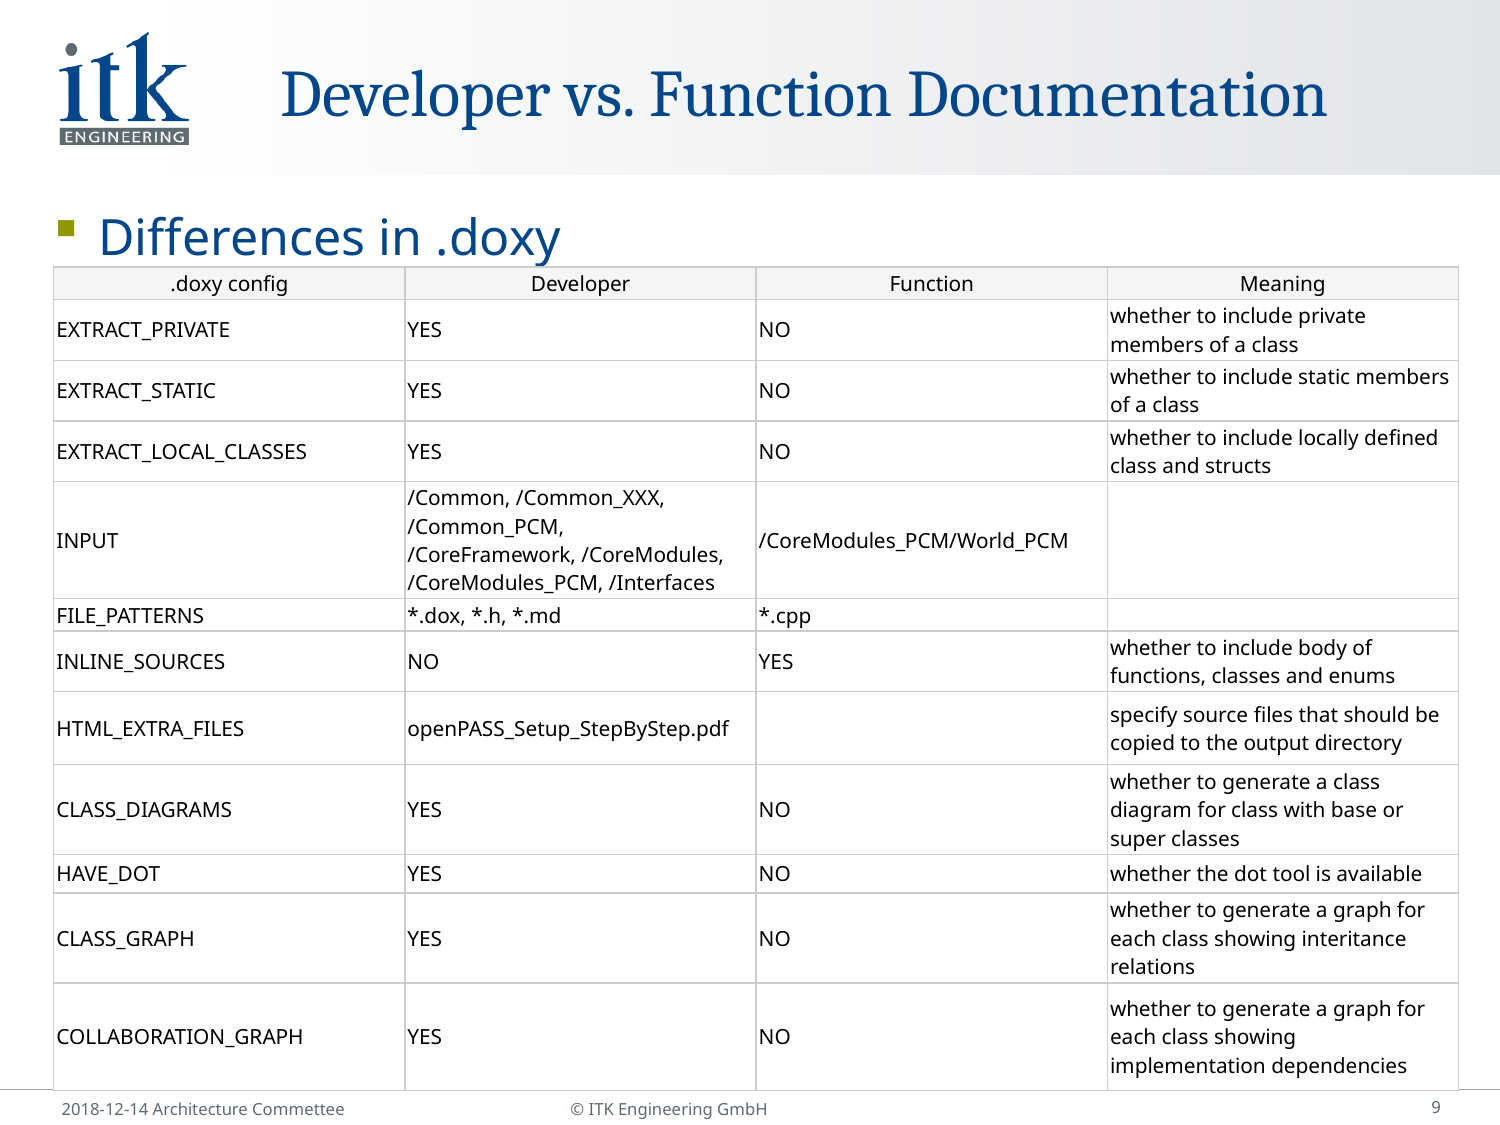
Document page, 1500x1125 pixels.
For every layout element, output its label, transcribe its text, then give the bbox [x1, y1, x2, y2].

table_cell NO [757, 422, 1107, 481]
slide_number 9 [1322, 1092, 1441, 1125]
table_cell specify source files that should be copied to the output directory [1108, 692, 1458, 764]
table_cell EXTRACT_PRIVATE [54, 300, 404, 360]
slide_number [46, 1092, 401, 1125]
table_cell INLINE_SOURCES [54, 632, 404, 691]
table_cell whether to include private members of a class [1108, 300, 1458, 360]
table_header Function [757, 268, 1107, 299]
table_cell FILE_PATTERNS [54, 599, 404, 630]
table_cell INPUT [54, 482, 404, 598]
table_cell CLASS_DIAGRAMS [54, 765, 404, 854]
table_cell EXTRACT_STATIC [54, 361, 404, 420]
table_cell [1108, 482, 1458, 598]
table_cell NO [757, 855, 1107, 892]
picture [59, 32, 189, 145]
table_cell whether to include locally defined class and structs [1108, 422, 1458, 481]
table_header Meaning [1108, 268, 1458, 299]
table_cell whether to generate a graph for each class showing implementation dependencies [1108, 984, 1458, 1090]
table_cell /Common, /Common_XXX, /Common_PCM, /CoreFramework, /CoreModules, /CoreModules_PCM, /Interfaces [406, 482, 755, 598]
table_cell YES [406, 300, 755, 360]
table_cell EXTRACT_LOCAL_CLASSES [54, 422, 404, 481]
table_cell whether to include body of functions, classes and enums [1108, 632, 1458, 691]
footer © ITK Engineering GmbH [442, 1092, 1058, 1125]
table_header Developer [406, 268, 755, 299]
table_cell [757, 692, 1107, 764]
table_cell NO [757, 300, 1107, 360]
table_cell whether to include static members of a class [1108, 361, 1458, 420]
table_cell COLLABORATION_GRAPH [54, 984, 404, 1090]
table_cell NO [406, 632, 755, 691]
table_cell YES [406, 422, 755, 481]
list Differences in .doxy [53, 197, 1441, 266]
table_cell YES [406, 984, 755, 1090]
table_cell HAVE_DOT [54, 855, 404, 892]
table_cell whether to generate a class diagram for class with base or super classes [1108, 765, 1458, 854]
title Developer vs. Function Documentation [265, 17, 1442, 161]
table_cell YES [406, 894, 755, 982]
table_cell whether to generate a graph for each class showing interitance relations [1108, 894, 1458, 982]
table_header .doxy config [54, 268, 404, 299]
table_cell YES [406, 855, 755, 892]
table_cell HTML_EXTRA_FILES [54, 692, 404, 764]
table_cell [1108, 599, 1458, 630]
table_cell openPASS_Setup_StepByStep.pdf [406, 692, 755, 764]
table_cell NO [757, 765, 1107, 854]
table_cell NO [757, 894, 1107, 982]
table_cell YES [406, 765, 755, 854]
table_cell /CoreModules_PCM/World_PCM [757, 482, 1107, 598]
table_cell *.cpp [757, 599, 1107, 630]
table_cell *.dox, *.h, *.md [406, 599, 755, 630]
table_cell whether the dot tool is available [1108, 855, 1458, 892]
table_cell NO [757, 984, 1107, 1090]
table_cell CLASS_GRAPH [54, 894, 404, 982]
table_cell NO [757, 361, 1107, 420]
table_cell YES [757, 632, 1107, 691]
table_cell YES [406, 361, 755, 420]
